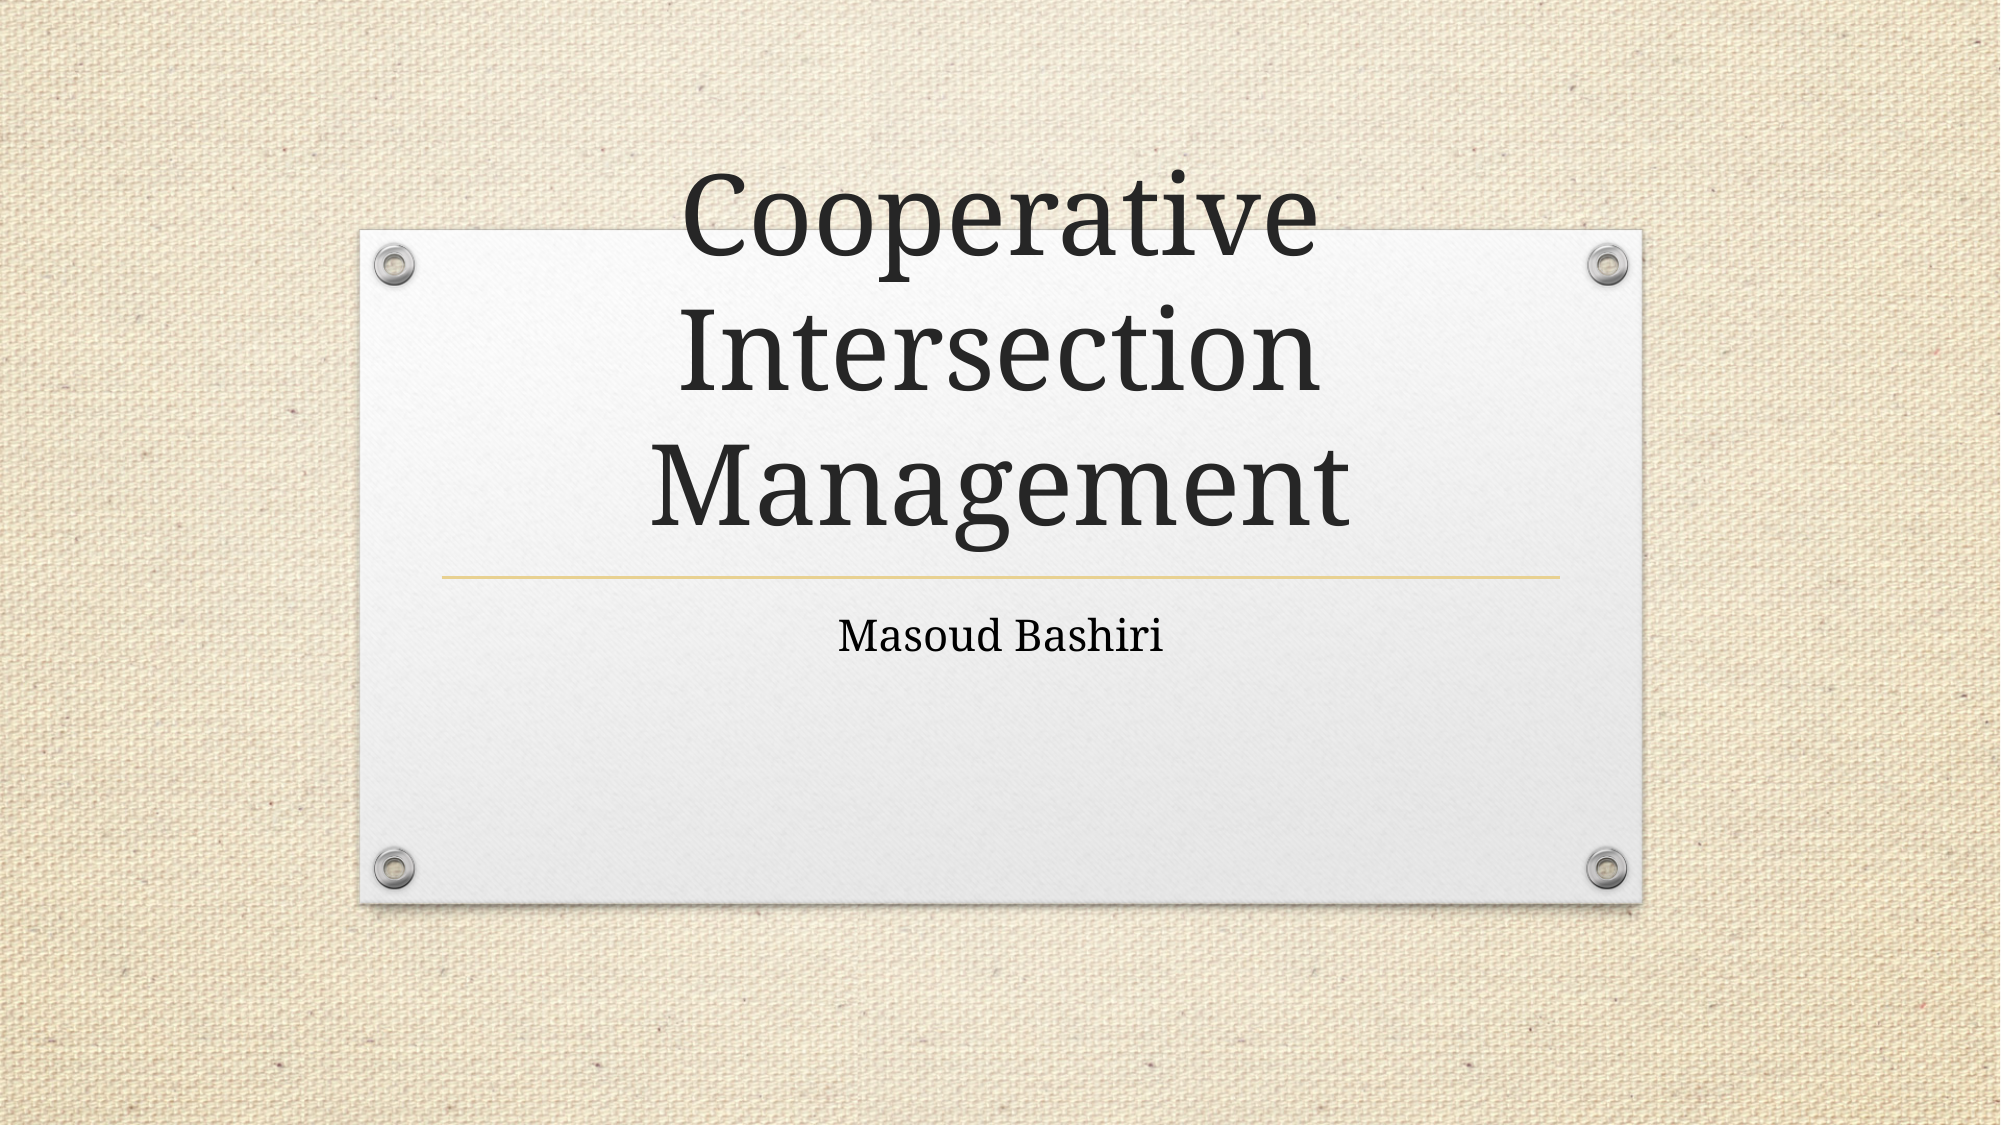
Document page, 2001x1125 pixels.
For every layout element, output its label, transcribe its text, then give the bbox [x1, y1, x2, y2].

title Cooperative Intersection Management [441, 306, 1560, 556]
subtitle Masoud Bashiri [441, 600, 1560, 817]
picture [0, 0, 2001, 1125]
